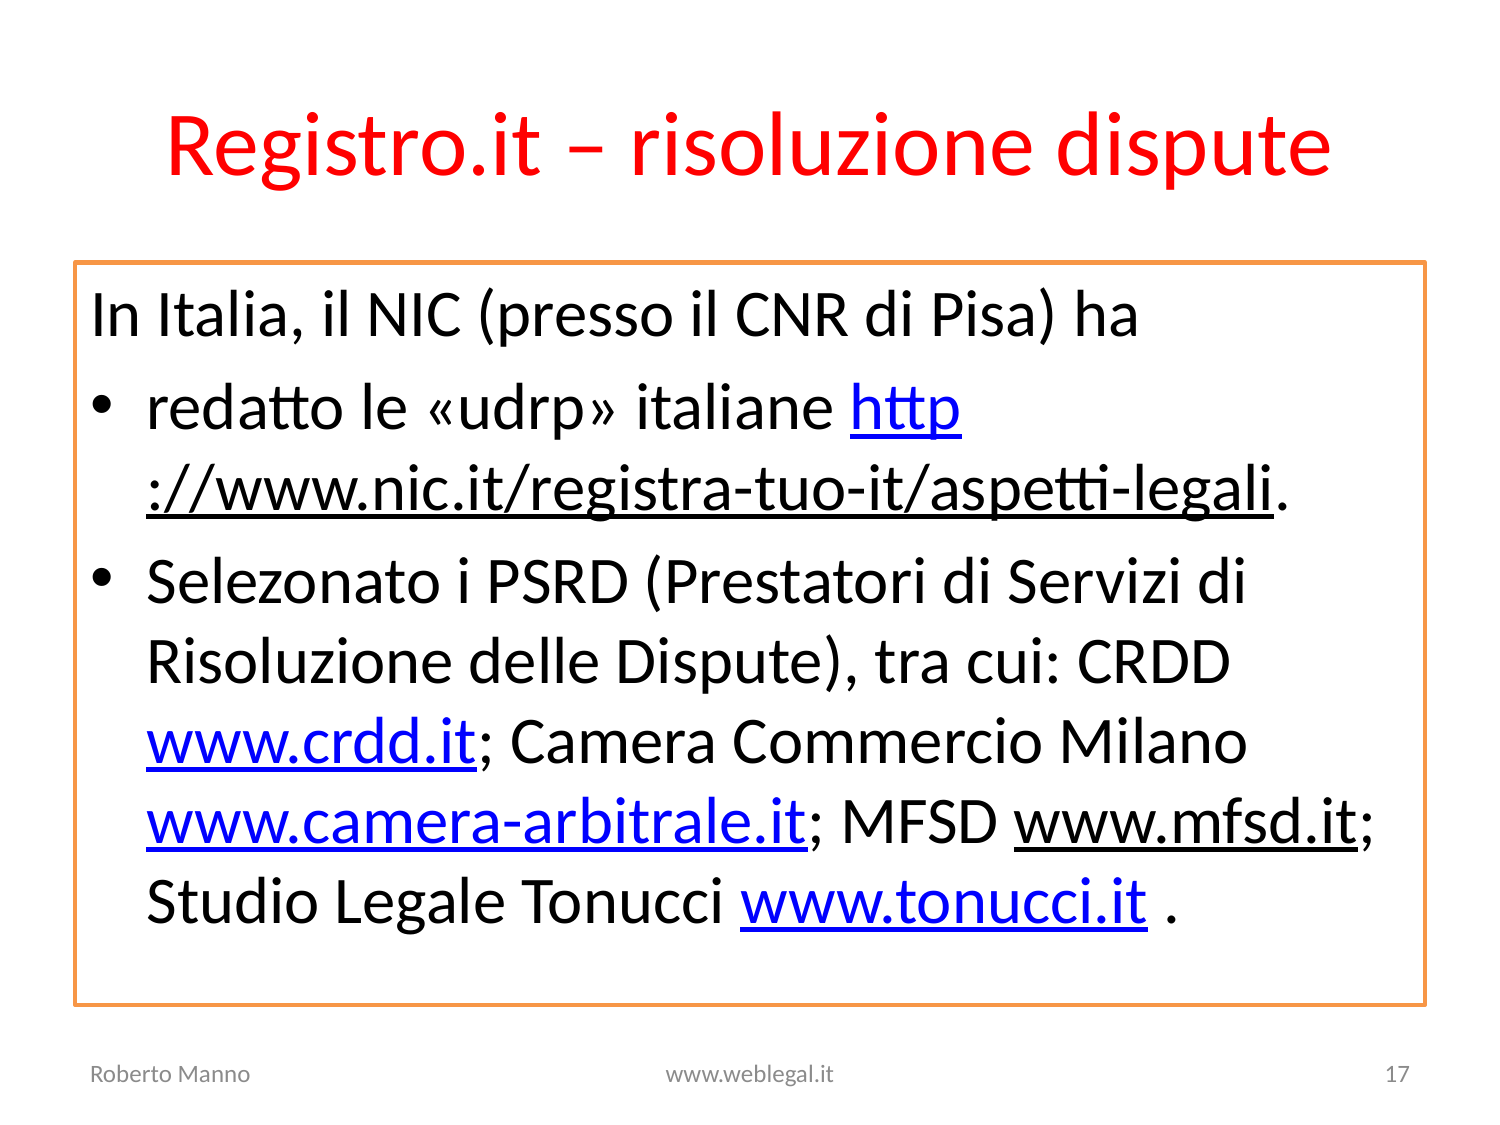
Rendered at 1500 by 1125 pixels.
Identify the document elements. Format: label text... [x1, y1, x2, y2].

list In Italia, il NIC (presso il CNR di Pisa) ha redatto le «udrp» italiane http://www.nic.it/registra-tuo-it/aspetti-legali. Selezonato i PSRD (Prestatori di Servizi di Risoluzione delle Dispute), tra cui: CRDD www.crdd.it; Camera Commercio Milano www.camera-arbitrale.it; MFSD www.mfsd.it; Studio Legale Tonucci www.tonucci.it . [73, 260, 1427, 1007]
title Registro.it – risoluzione dispute [75, 45, 1425, 233]
slide_number Roberto Manno [75, 1042, 425, 1103]
slide_number 17 [1074, 1042, 1425, 1103]
footer www.weblegal.it [512, 1042, 988, 1103]
